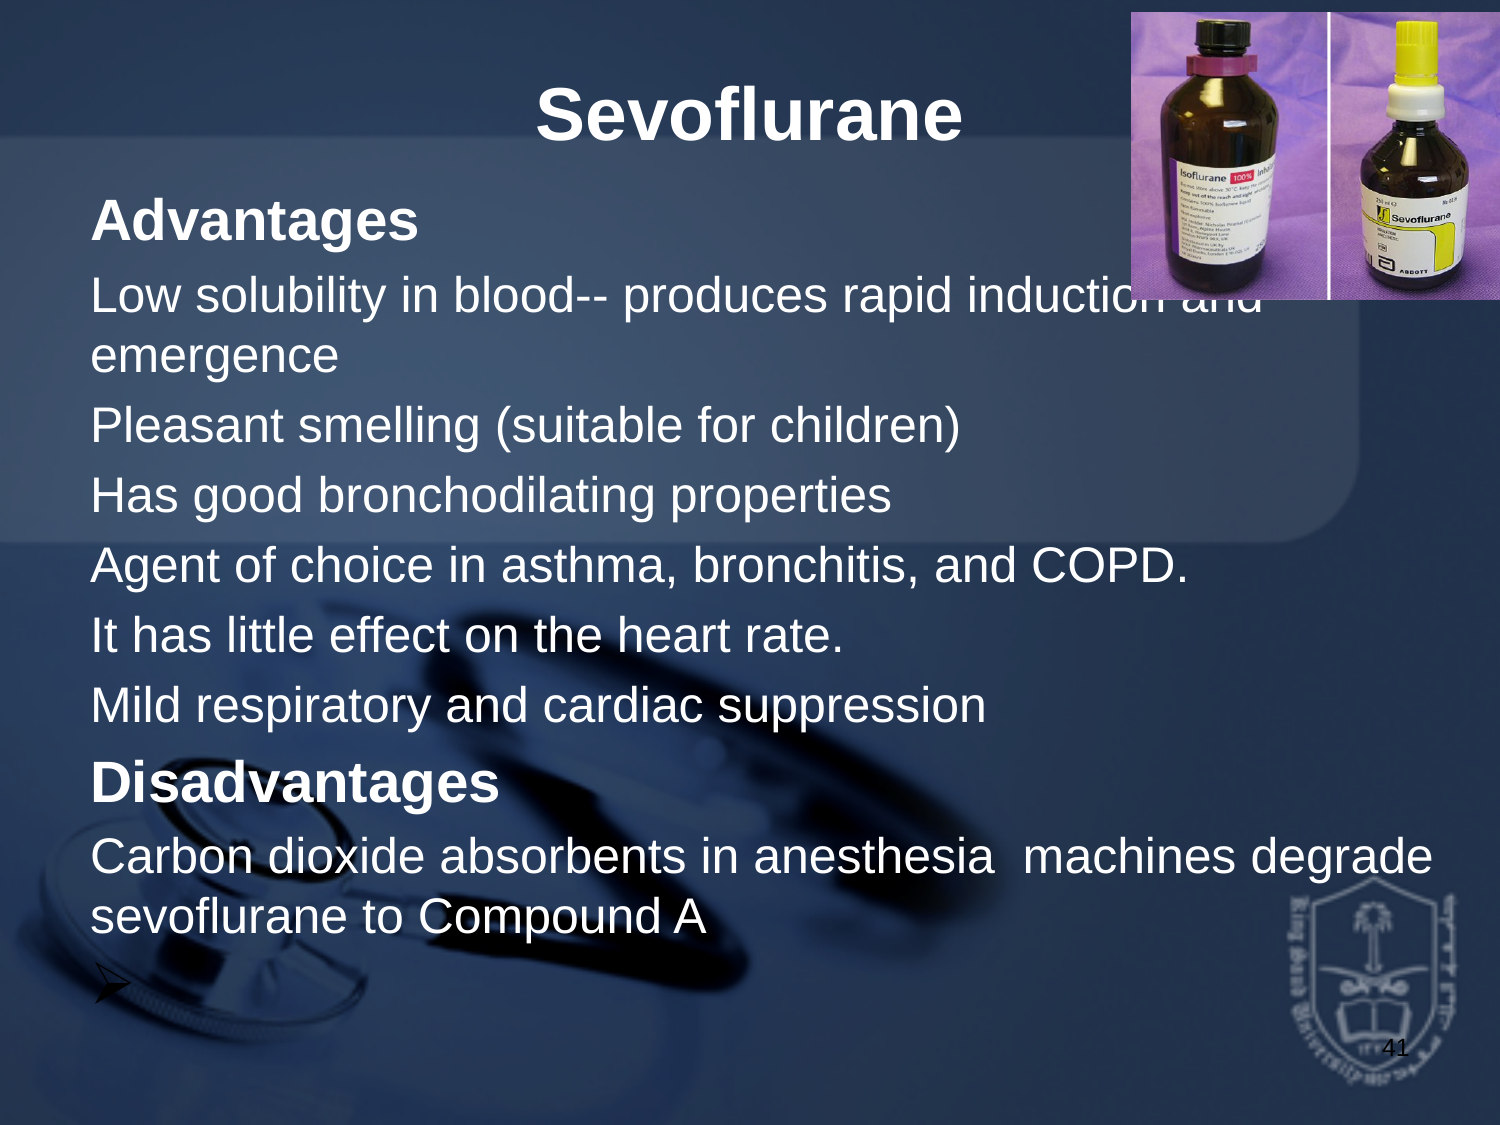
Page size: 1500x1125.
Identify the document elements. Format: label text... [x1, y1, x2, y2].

picture [0, 0, 1500, 1125]
slide_number 41 [1074, 1024, 1426, 1103]
title Sevoflurane [75, 45, 1125, 174]
list Advantages Low solubility in blood-- produces rapid induction and emergence Pleasant smelling (suitable for children) Has good bronchodilating properties Agent of choice in asthma, bronchitis, and COPD. It has little effect on the heart rate. Mild respiratory and cardiac suppression Disadvantages Carbon dioxide absorbents in anesthesia machines degrade sevoflurane to Compound A [75, 174, 1500, 1125]
